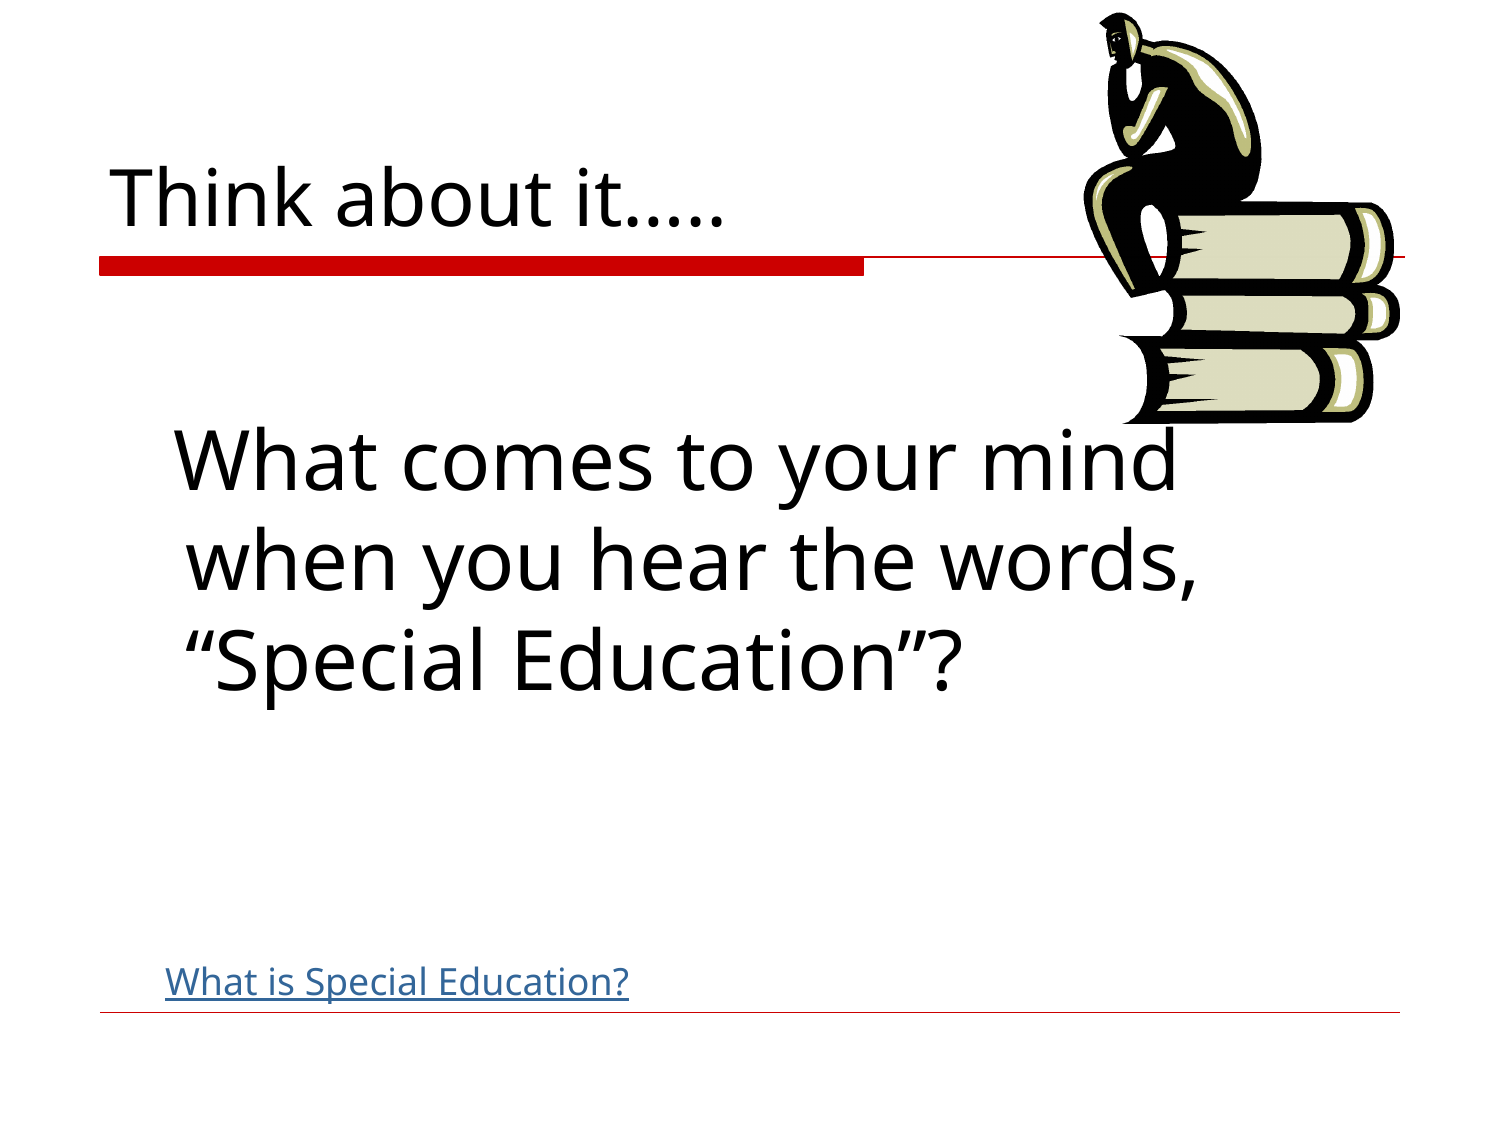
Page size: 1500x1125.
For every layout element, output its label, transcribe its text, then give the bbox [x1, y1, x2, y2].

text_box What is Special Education? [150, 949, 788, 1011]
list What comes to your mind when you hear the words, “Special Education”? [92, 399, 1406, 988]
title Think about it….. [94, 50, 1069, 250]
picture [1074, 11, 1400, 424]
